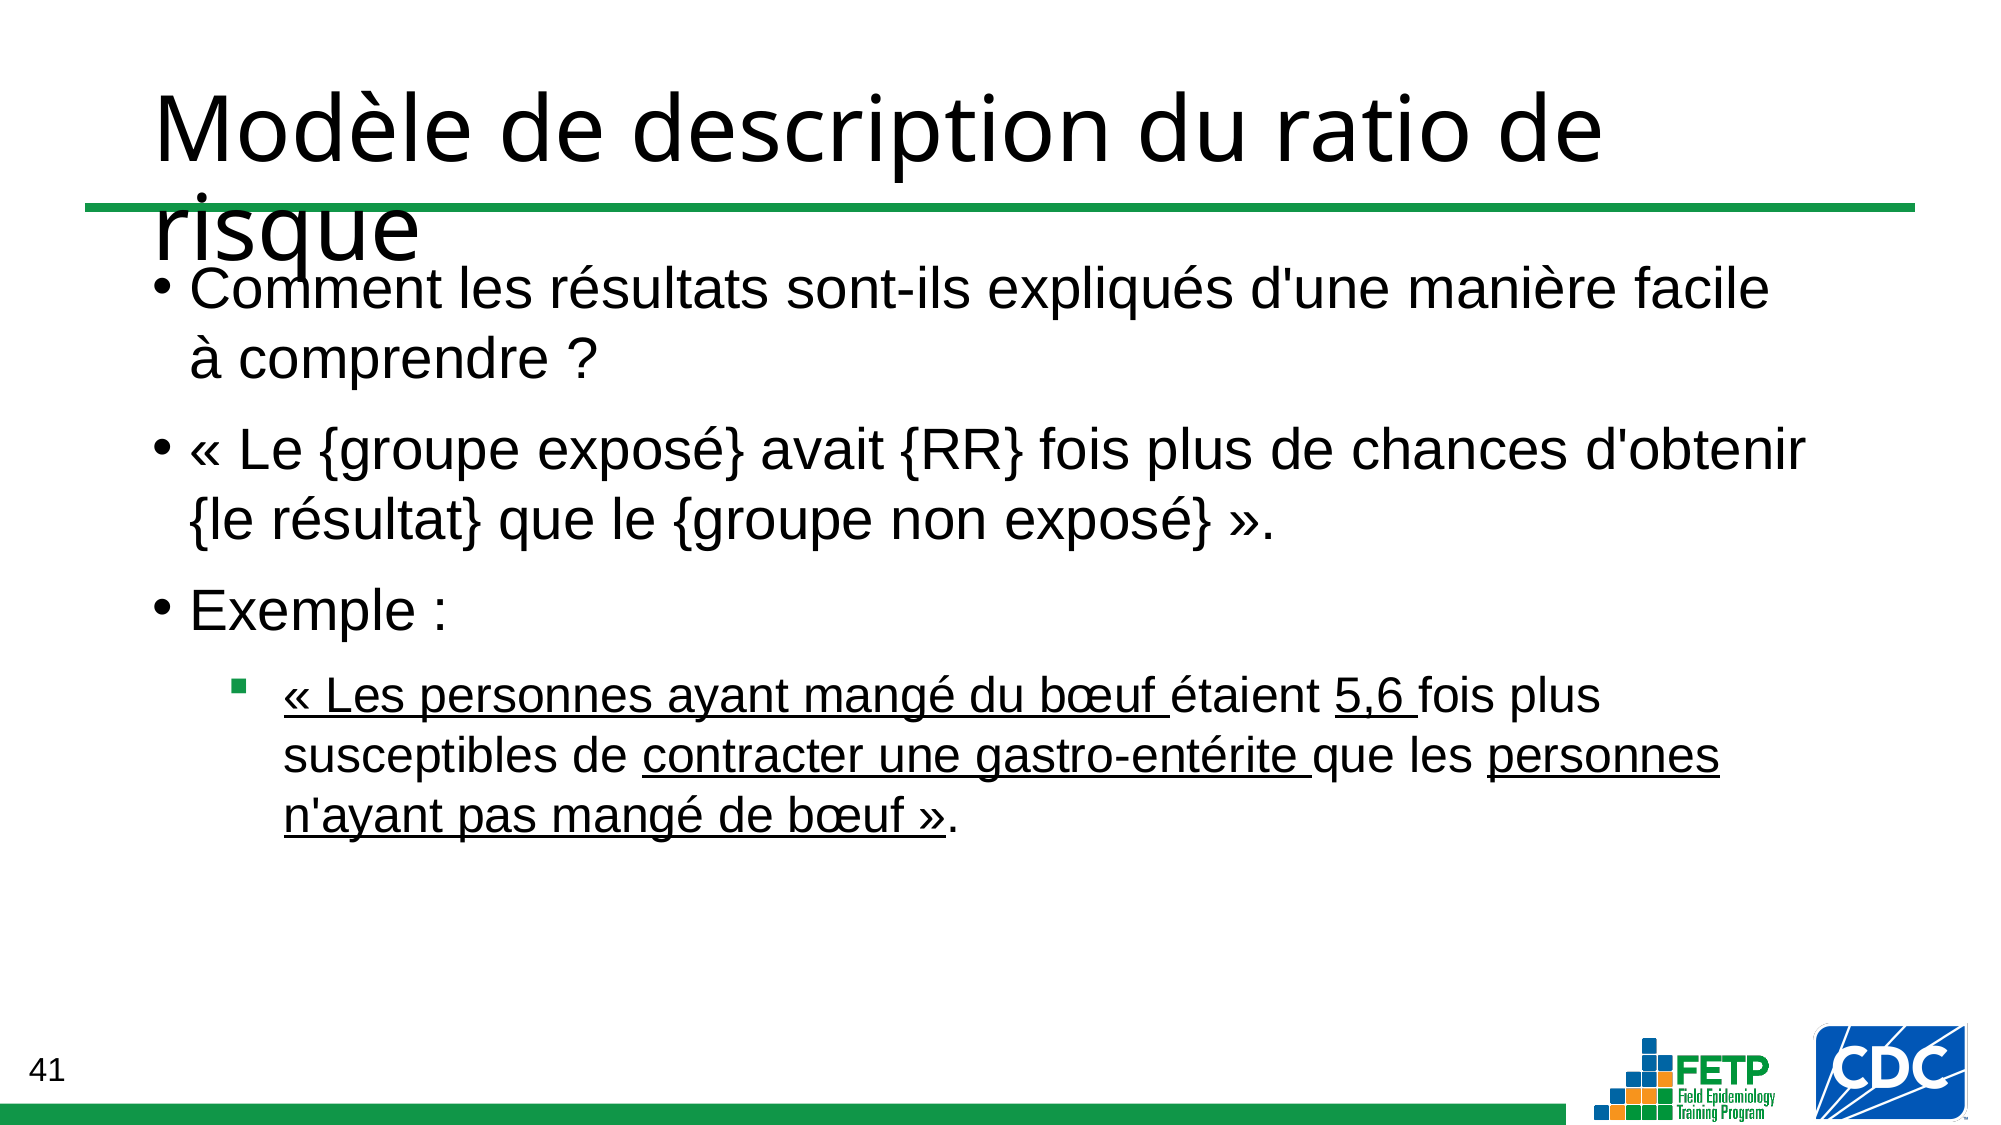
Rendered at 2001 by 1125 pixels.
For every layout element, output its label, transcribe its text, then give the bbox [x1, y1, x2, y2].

picture [1594, 1038, 1775, 1122]
list Comment les résultats sont-ils expliqués d'une manière facile à comprendre ? « Le {groupe exposé} avait {RR} fois plus de chances d'obtenir {le résultat} que le {groupe non exposé} ». Exemple : « Les personnes ayant mangé du bœuf étaient 5,6 fois plus susceptibles de contracter une gastro-entérite que les personnes n'ayant pas mangé de bœuf ». [137, 242, 1863, 1004]
title Modèle de description du ratio de risque [137, 75, 1863, 207]
picture [1813, 1023, 1968, 1122]
